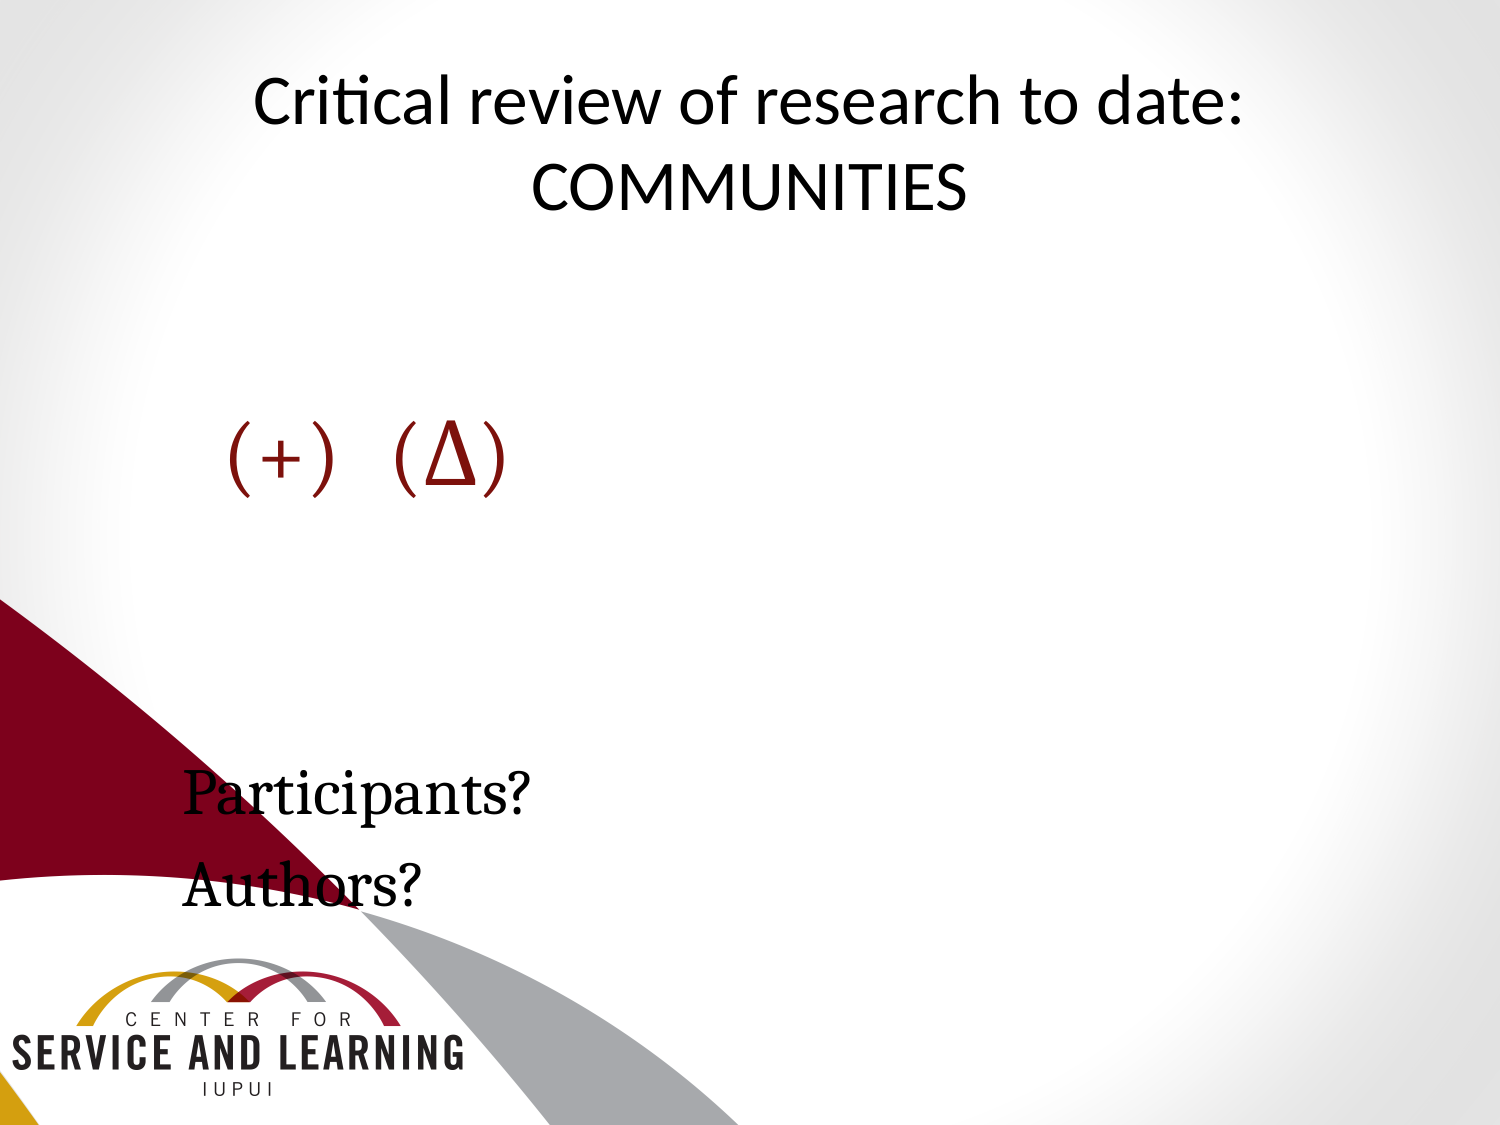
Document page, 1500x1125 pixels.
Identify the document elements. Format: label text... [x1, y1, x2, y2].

title Critical review of research to date: COMMUNITIES [75, 45, 1425, 233]
list (+) (Δ) Participants? Authors? [75, 262, 1500, 933]
picture [0, 0, 1500, 1125]
